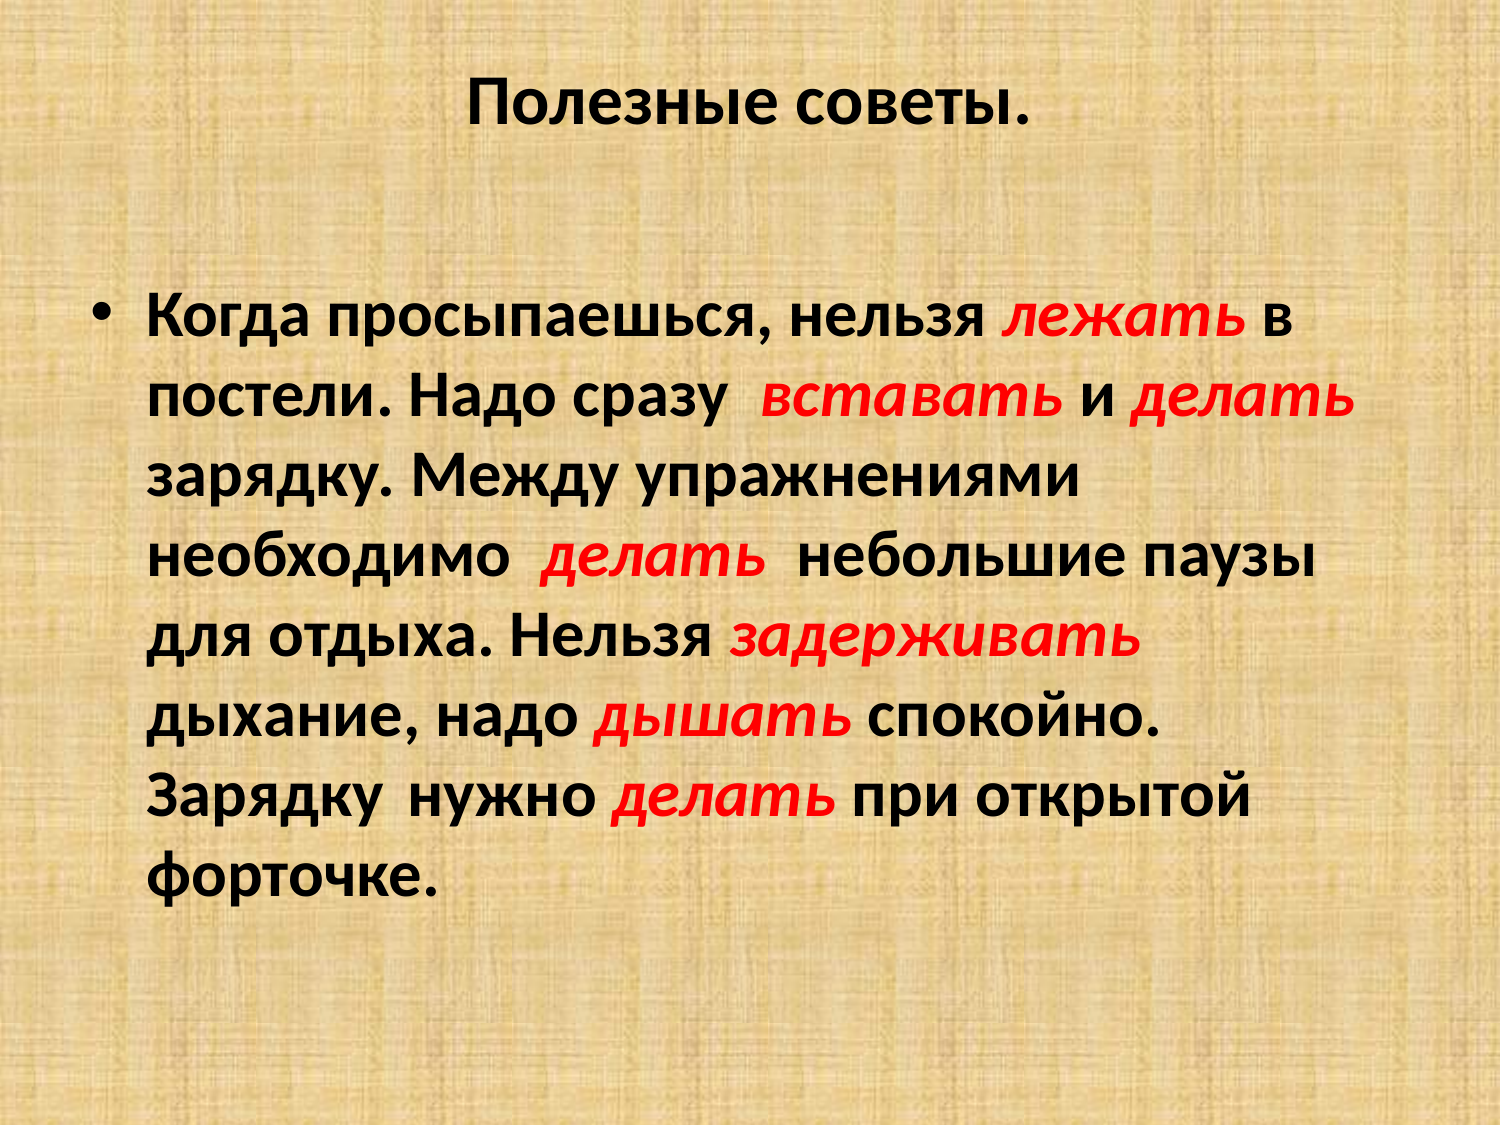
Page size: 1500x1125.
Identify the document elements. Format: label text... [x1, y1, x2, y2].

list Когда просыпаешься, нельзя лежать в постели. Надо сразу вставать и делать зарядку. Между упражнениями необходимо делать небольшие паузы для отдыха. Нельзя задерживать дыхание, надо дышать спокойно. Зарядку нужно делать при открытой форточке. [75, 262, 1425, 1005]
title Полезные советы. [75, 45, 1425, 233]
picture [0, 0, 1500, 1125]
